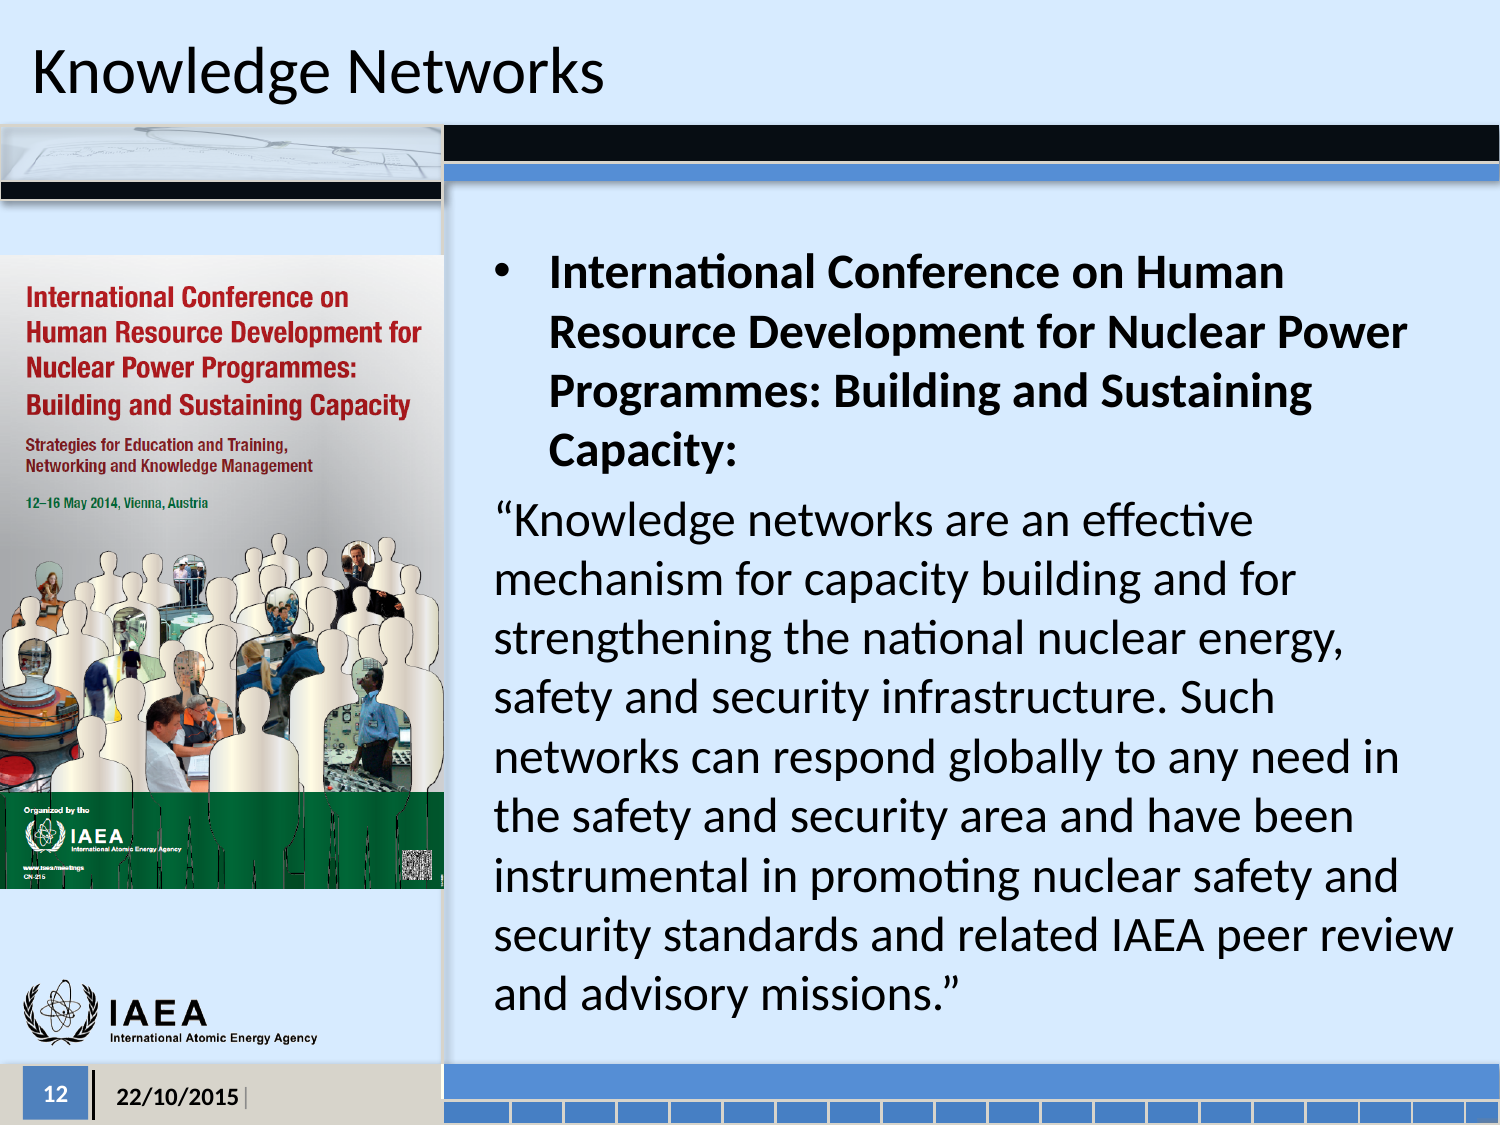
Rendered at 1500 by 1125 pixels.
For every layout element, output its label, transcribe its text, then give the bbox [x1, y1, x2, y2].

picture [0, 255, 445, 889]
list International Conference on Human Resource Development for Nuclear Power Programmes: Building and Sustaining Capacity: “Knowledge networks are an effective mechanism for capacity building and for strengthening the national nuclear energy, safety and security infrastructure. Such networks can respond globally to any need in the safety and security area and have been instrumental in promoting nuclear safety and security standards and related IAEA peer review and advisory missions.” [478, 231, 1483, 1035]
title Knowledge Networks [17, 7, 1425, 126]
picture [17, 973, 323, 1051]
